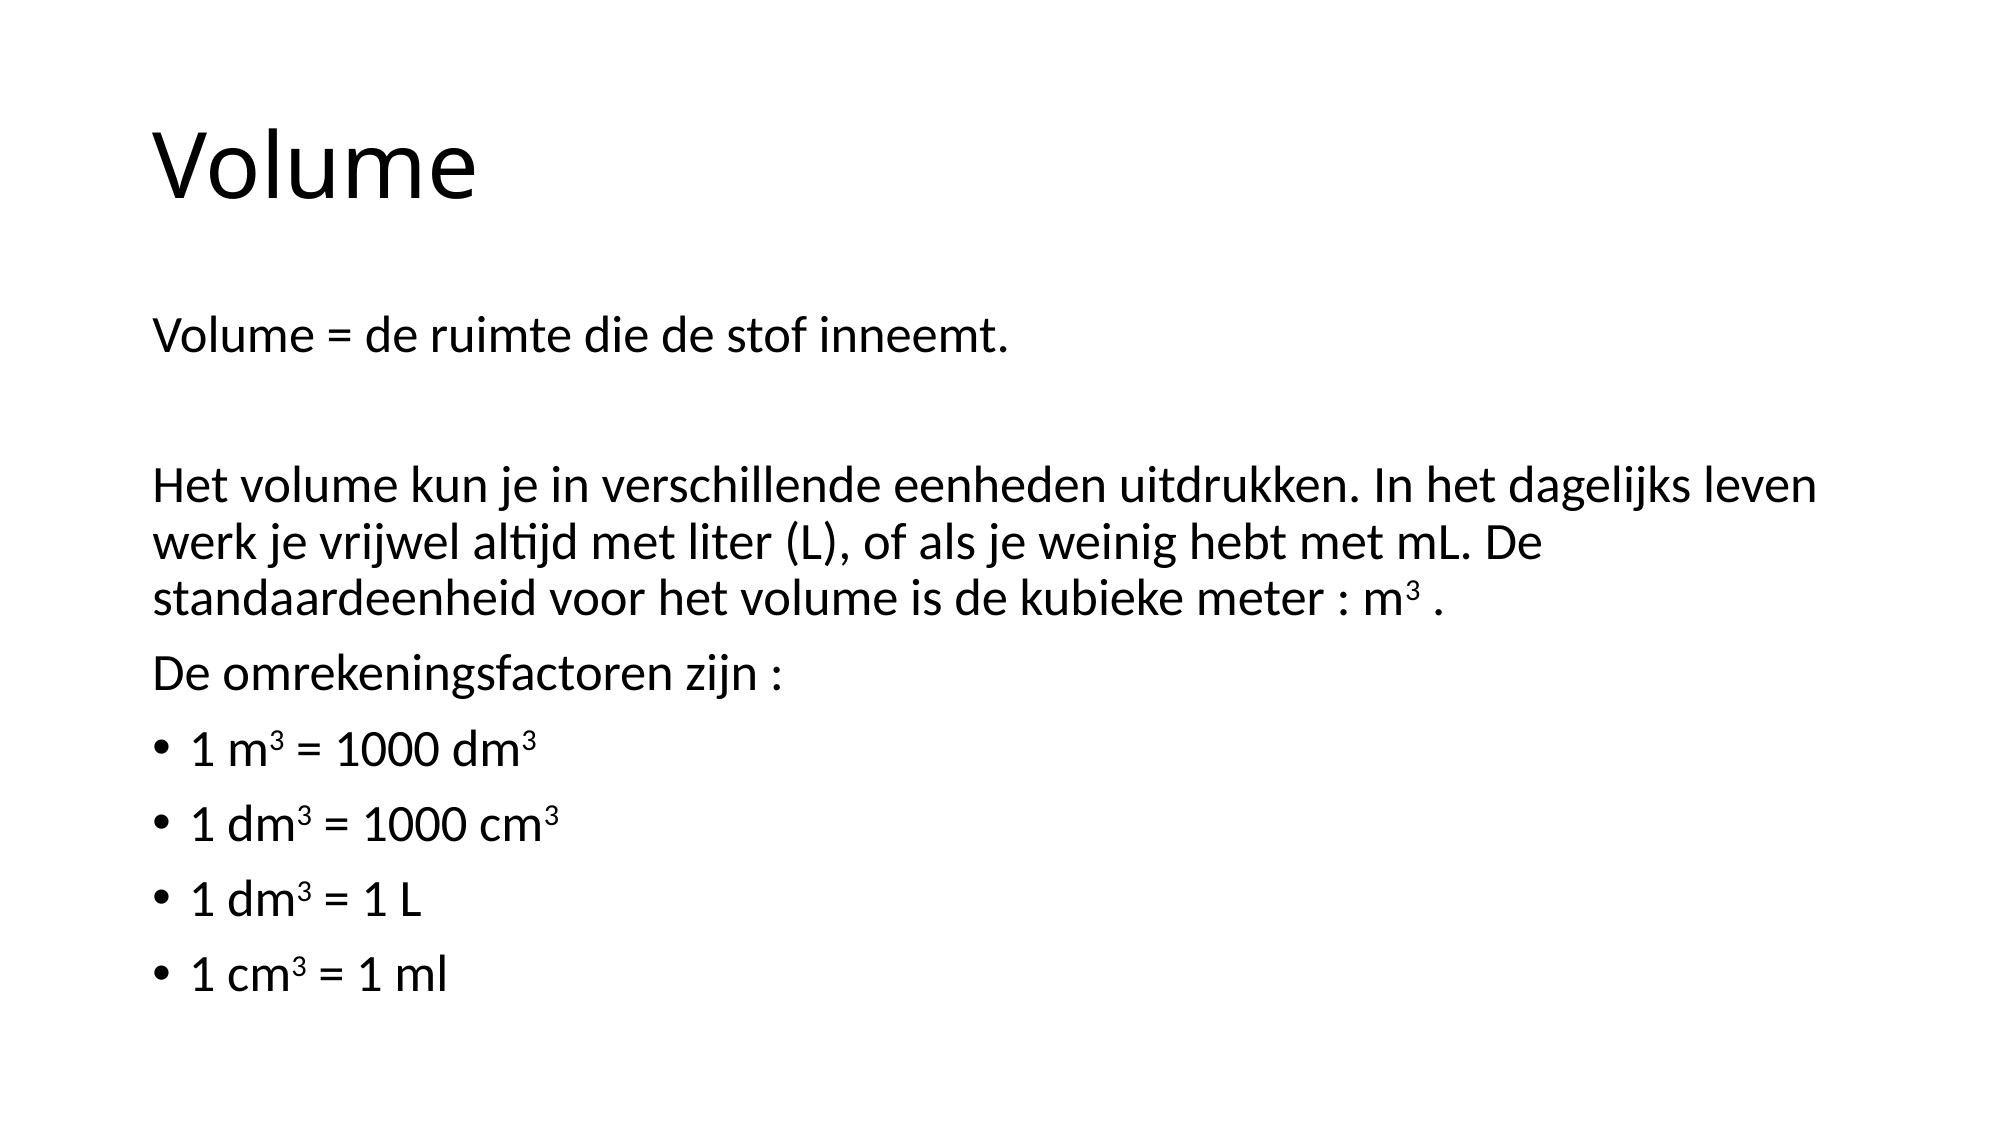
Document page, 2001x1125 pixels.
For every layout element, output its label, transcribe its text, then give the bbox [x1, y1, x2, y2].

list Volume = de ruimte die de stof inneemt. Het volume kun je in verschillende eenheden uitdrukken. In het dagelijks leven werk je vrijwel altijd met liter (L), of als je weinig hebt met mL. De standaardeenheid voor het volume is de kubieke meter : m3 . De omrekeningsfactoren zijn : 1 m3 = 1000 dm3 1 dm3 = 1000 cm3 1 dm3 = 1 L 1 cm3 = 1 ml [137, 299, 1863, 1014]
title Volume [137, 59, 1863, 278]
